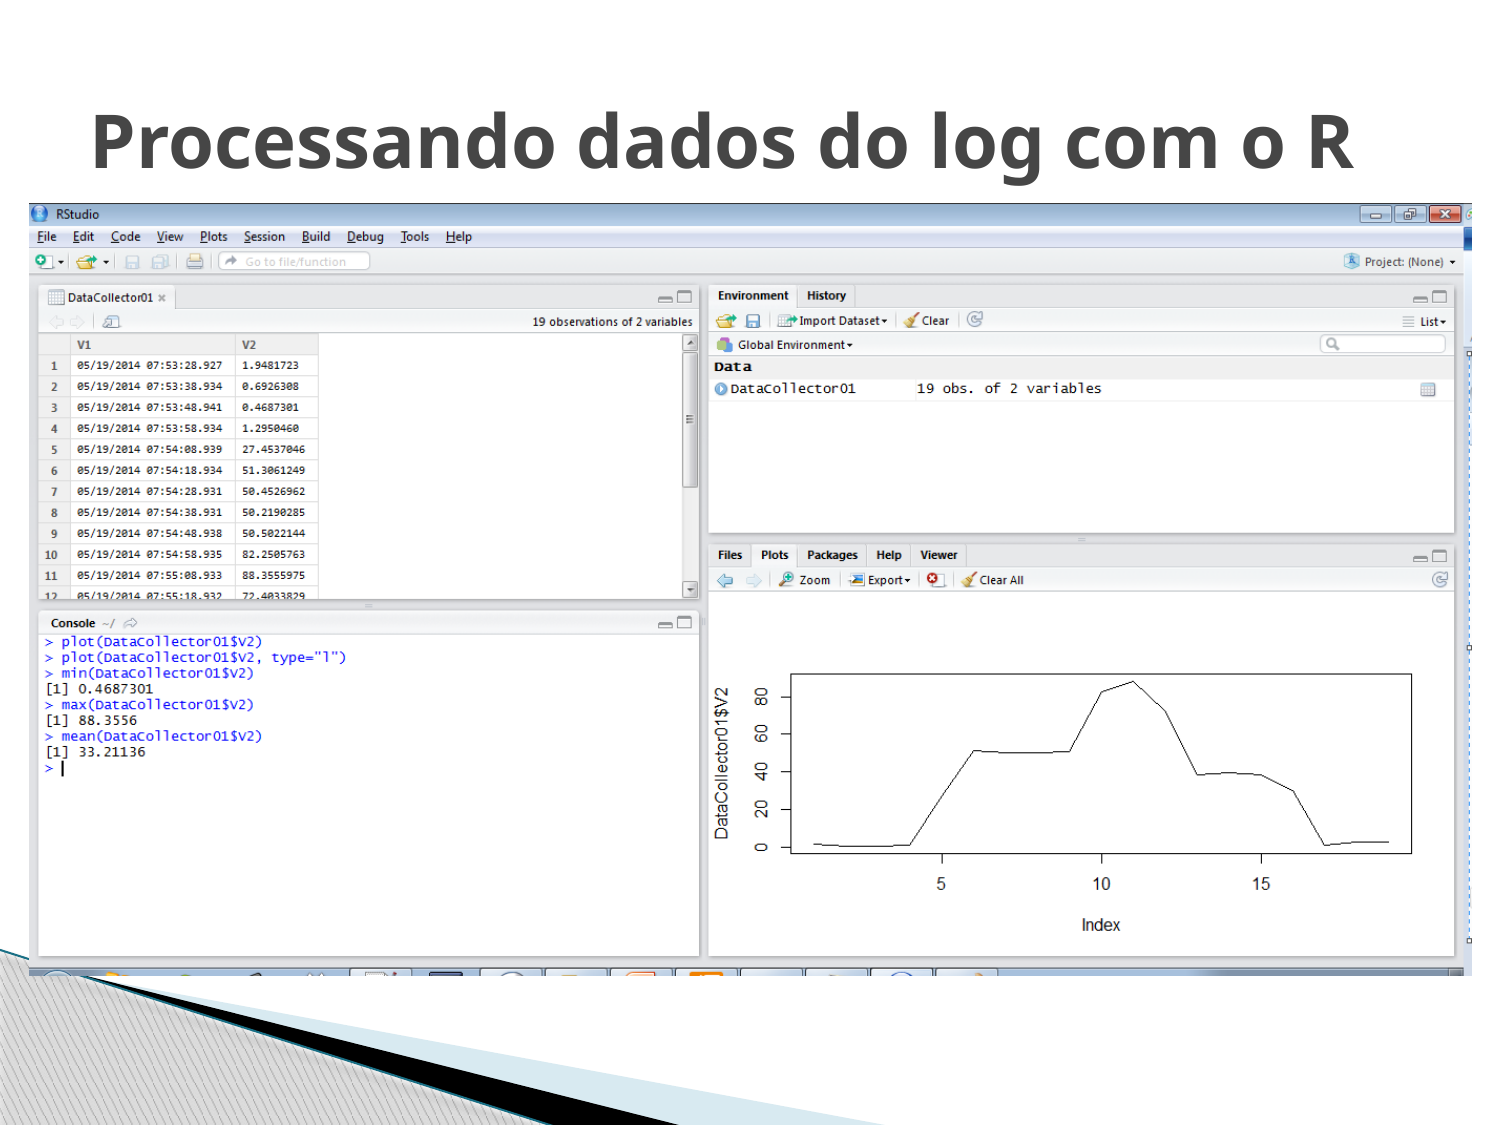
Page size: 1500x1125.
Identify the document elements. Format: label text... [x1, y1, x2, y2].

title Processando dados do log com o R [75, 45, 1425, 203]
picture [29, 203, 1472, 977]
